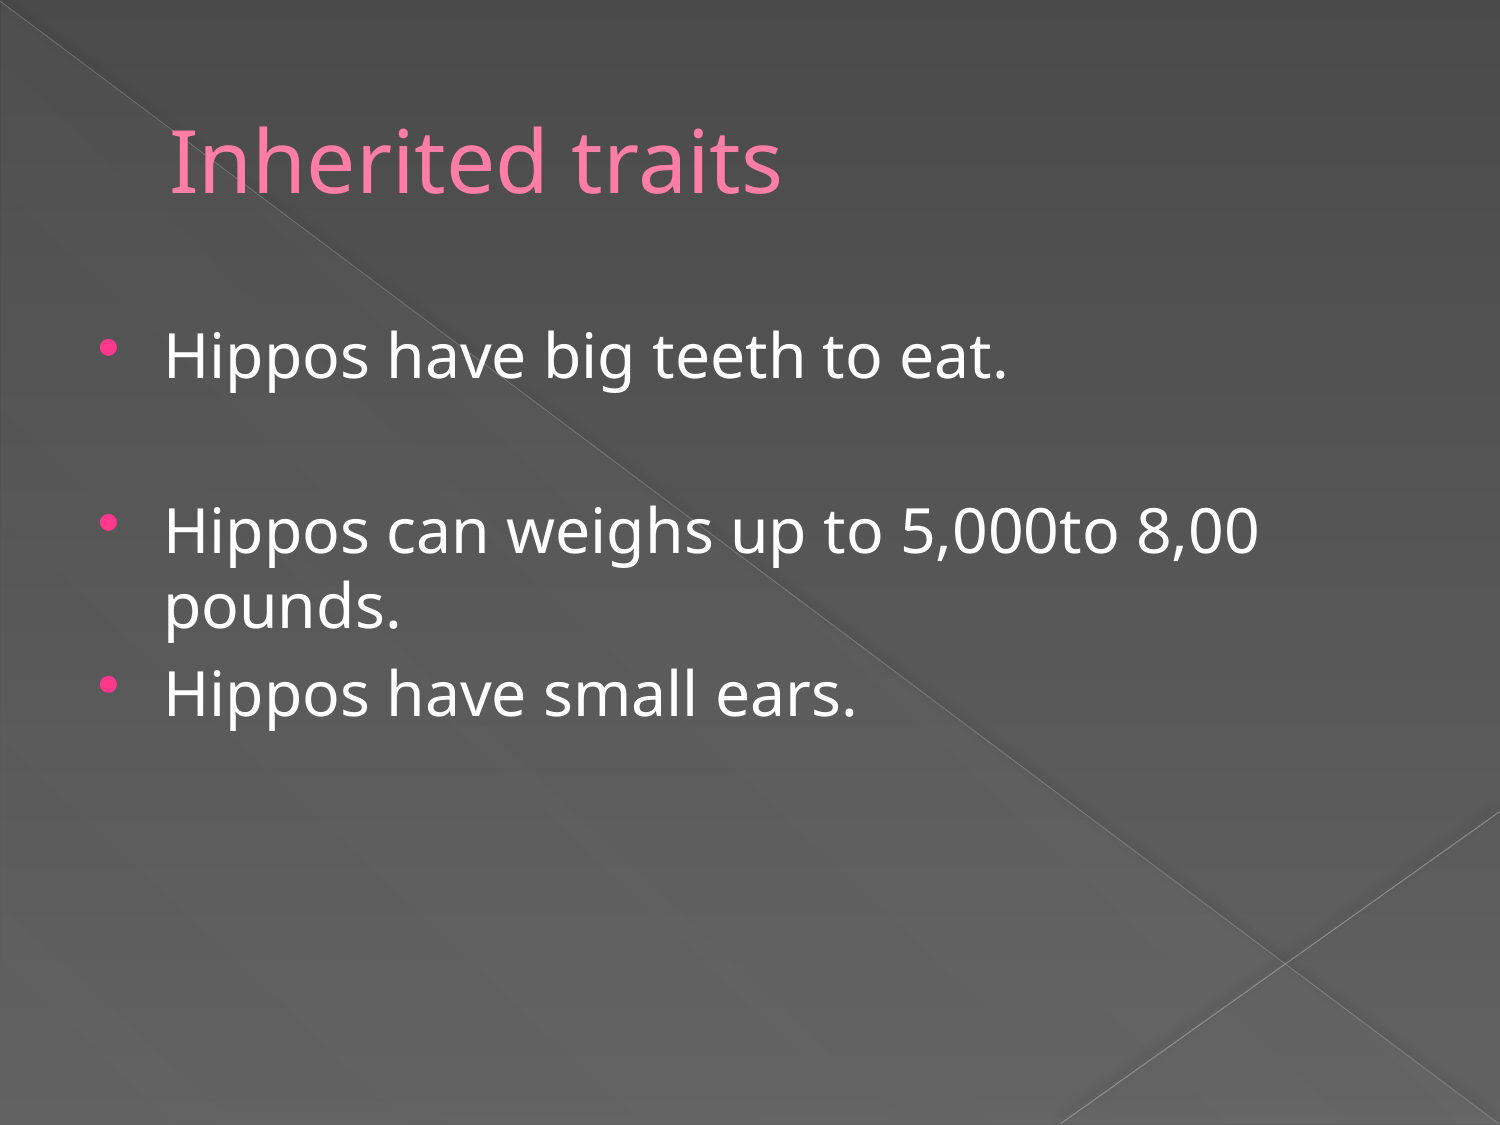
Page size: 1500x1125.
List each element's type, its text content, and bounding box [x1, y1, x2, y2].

list Hippos have big teeth to eat. Hippos can weighs up to 5,000to 8,00 pounds. Hippos have small ears. [75, 308, 1425, 1059]
title Inherited traits [75, 43, 1425, 274]
